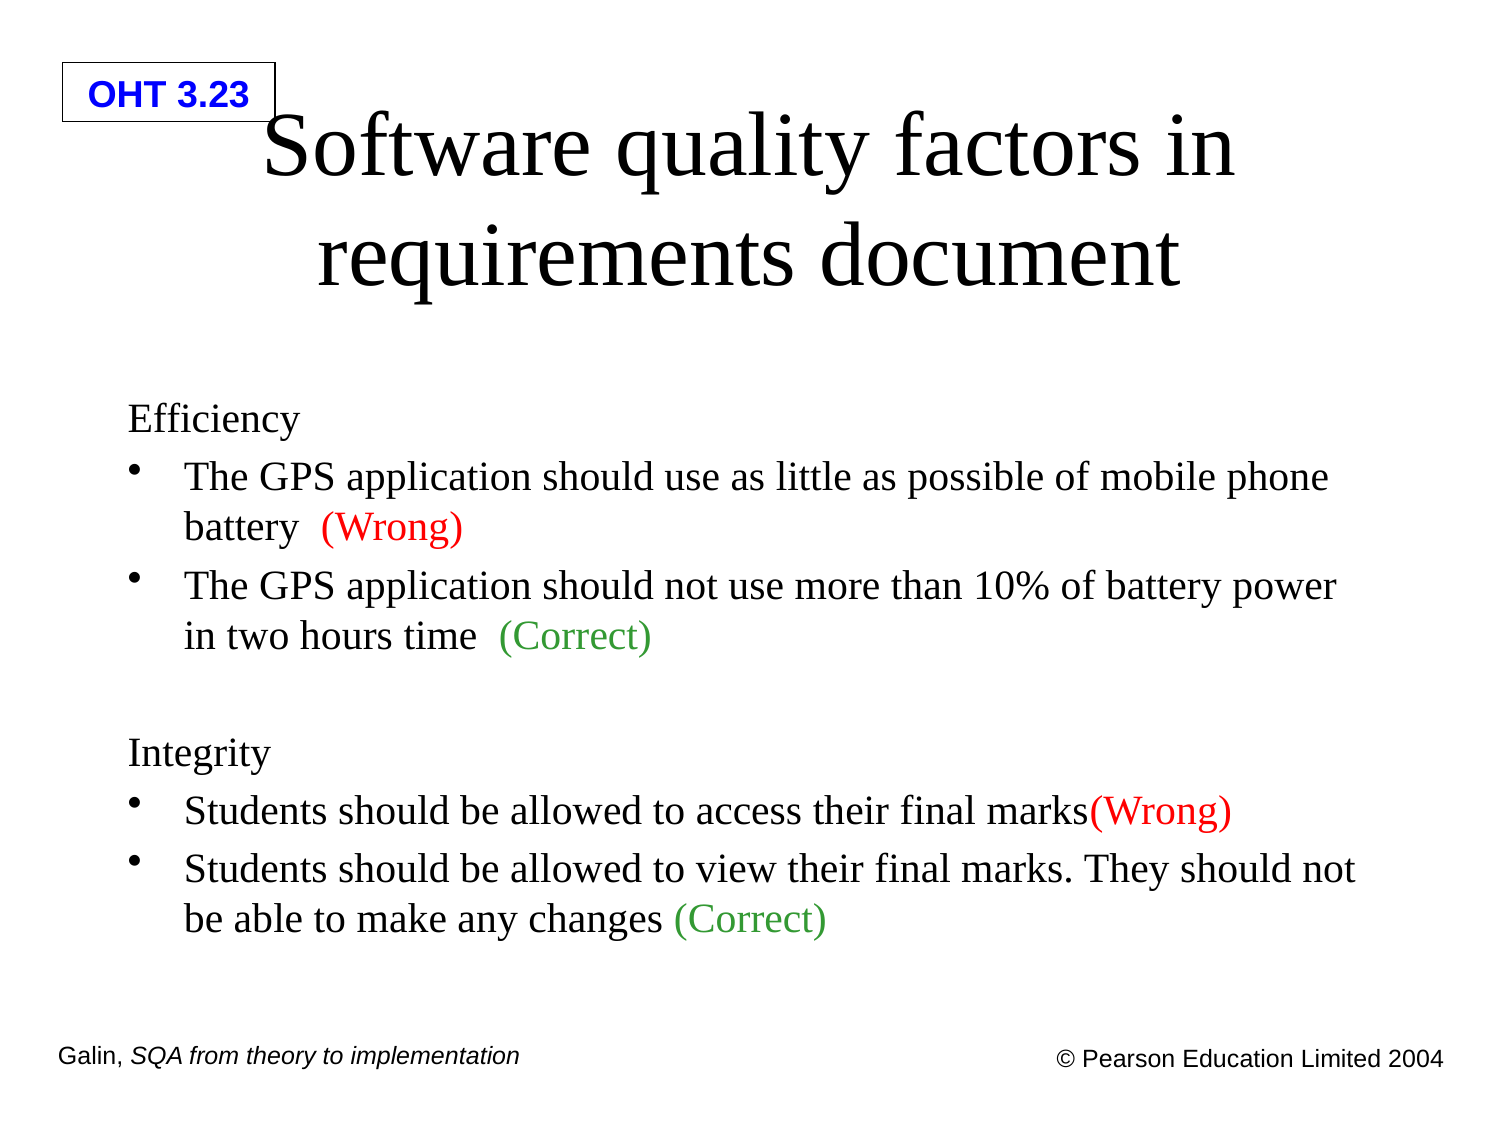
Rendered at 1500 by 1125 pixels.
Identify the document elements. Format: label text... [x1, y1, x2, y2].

list Efficiency The GPS application should use as little as possible of mobile phone battery (Wrong) The GPS application should not use more than 10% of battery power in two hours time (Correct) Integrity Students should be allowed to access their final marks(Wrong) Students should be allowed to view their final marks. They should not be able to make any changes (Correct) [112, 324, 1388, 1001]
title Software quality factors in requirements document [112, 99, 1388, 288]
